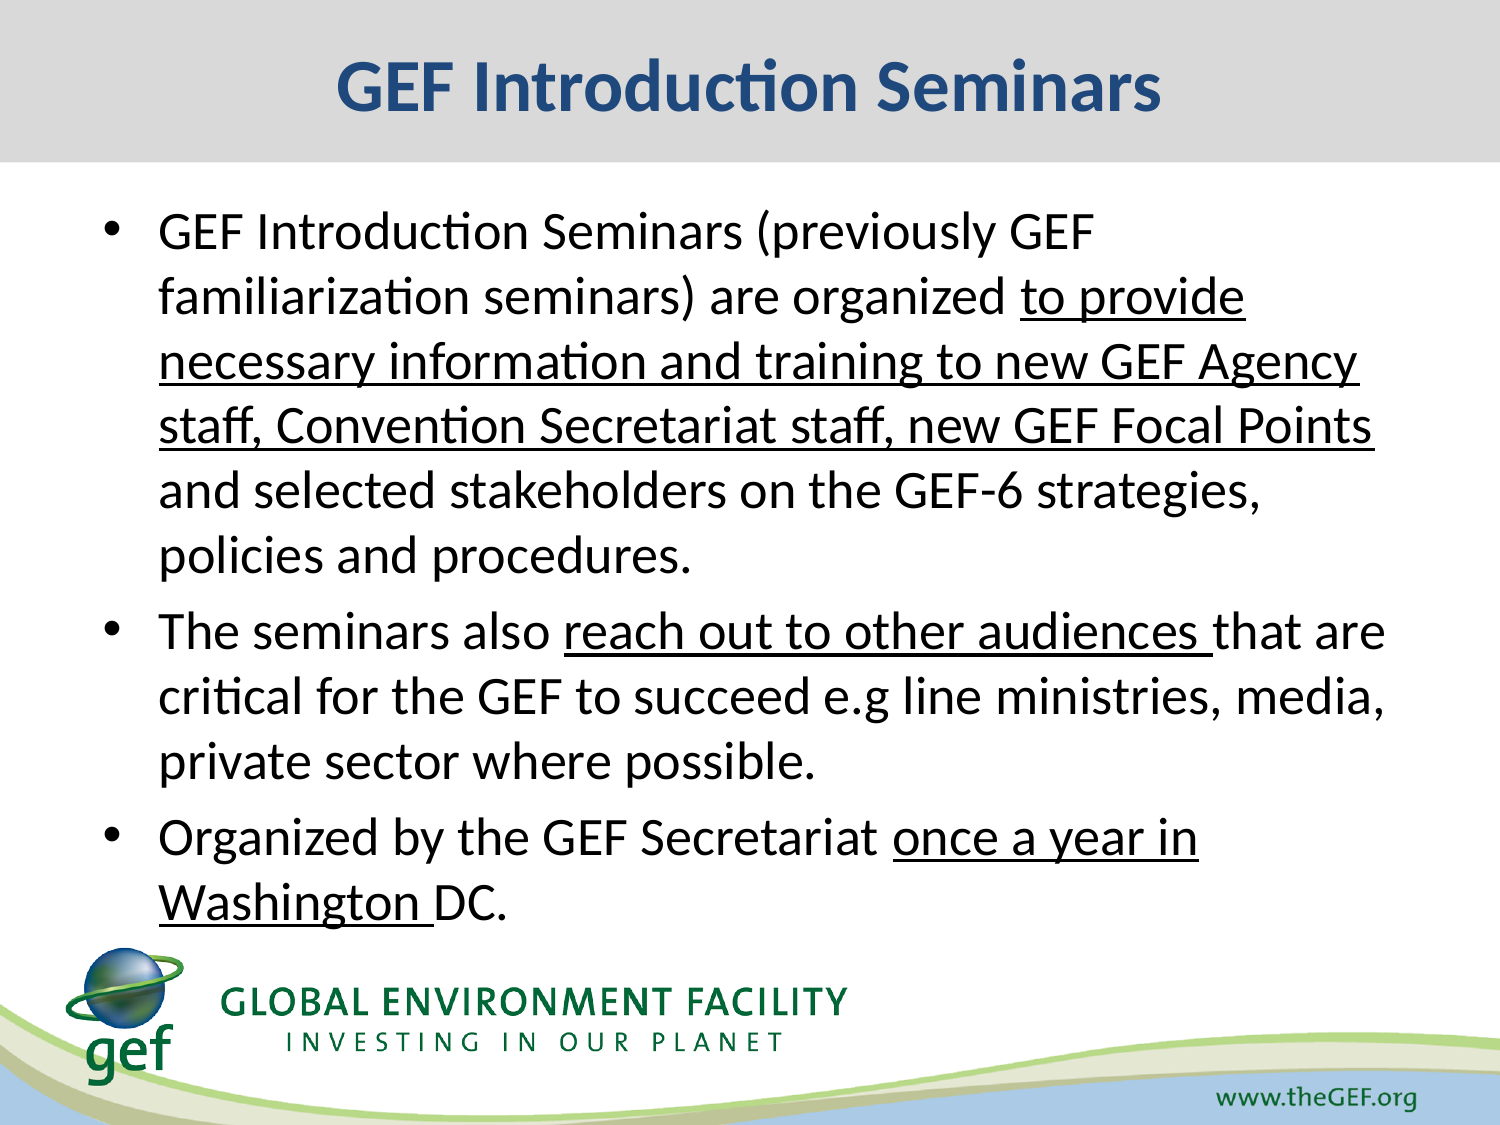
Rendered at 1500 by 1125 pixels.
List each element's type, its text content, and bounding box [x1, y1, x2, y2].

picture [0, 920, 1500, 1125]
title GEF Introduction Seminars [0, 0, 1500, 163]
list GEF Introduction Seminars (previously GEF familiarization seminars) are organized to provide necessary information and training to new GEF Agency staff, Convention Secretariat staff, new GEF Focal Points and selected stakeholders on the GEF-6 strategies, policies and procedures. The seminars also reach out to other audiences that are critical for the GEF to succeed e.g line ministries, media, private sector where possible. Organized by the GEF Secretariat once a year in Washington DC. [87, 187, 1413, 963]
